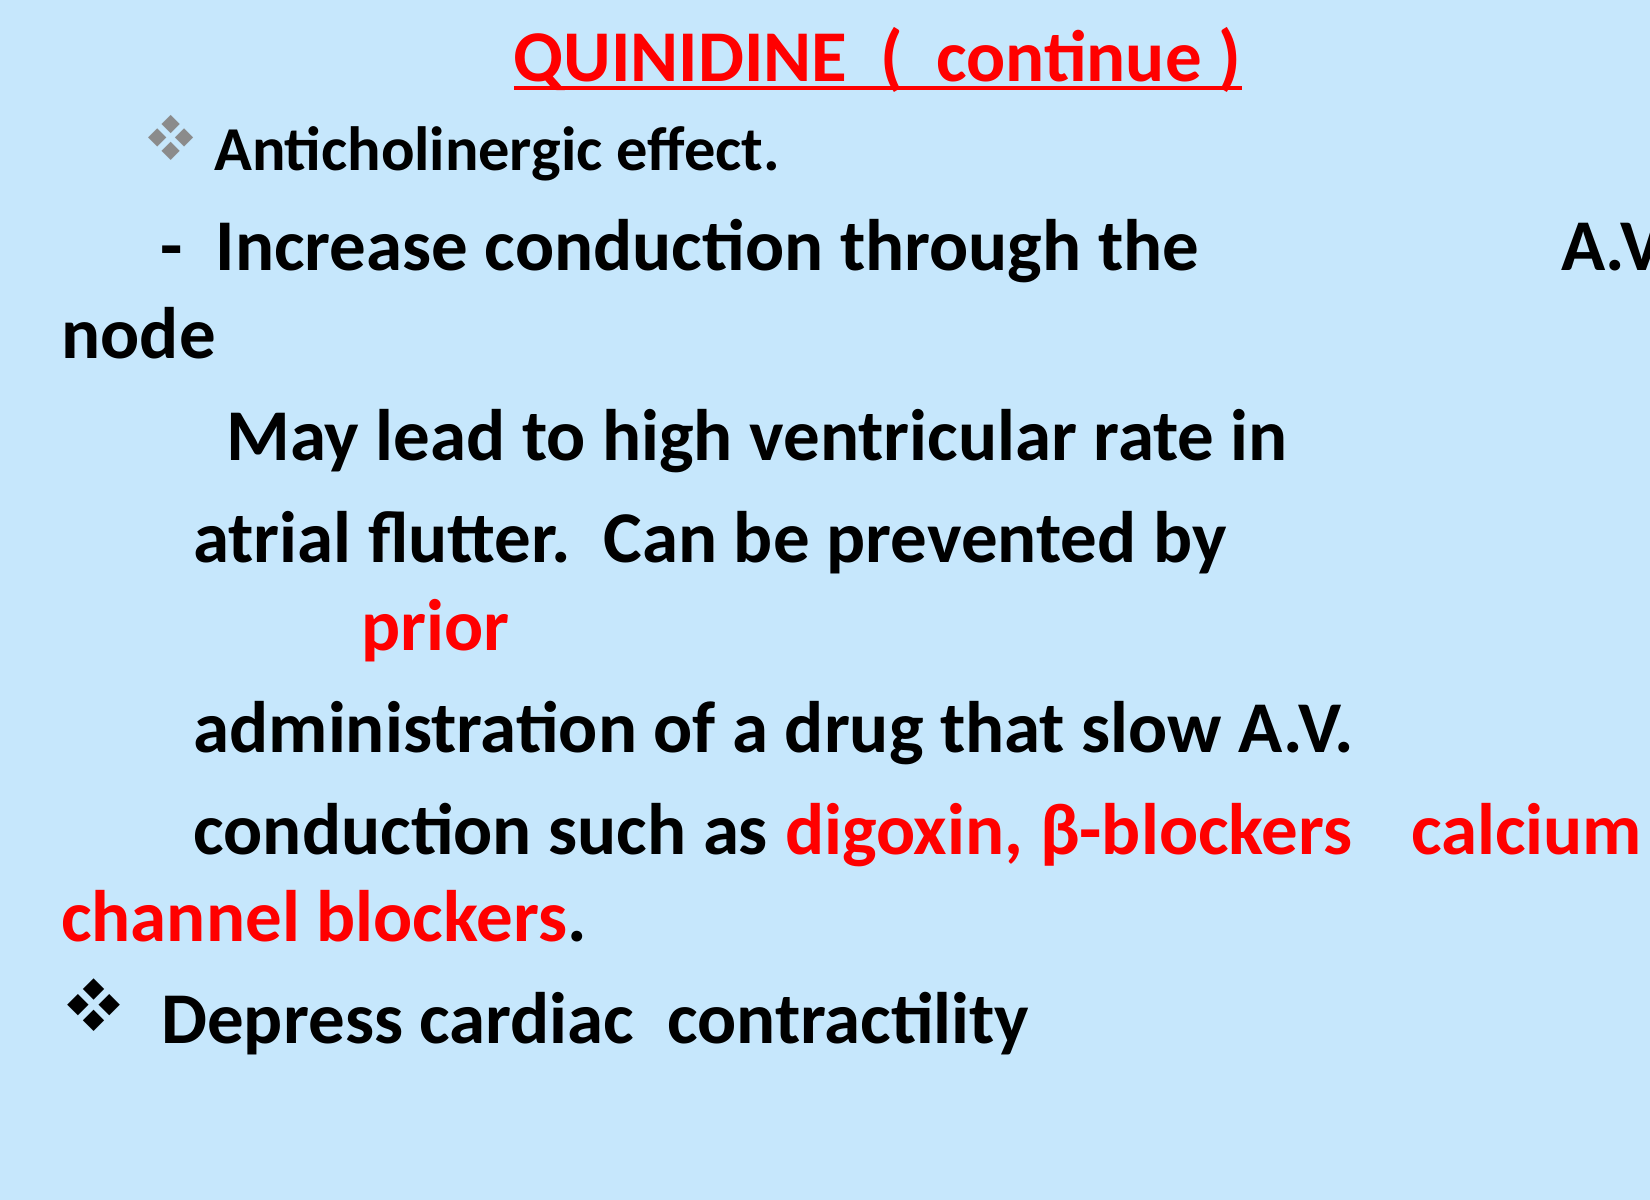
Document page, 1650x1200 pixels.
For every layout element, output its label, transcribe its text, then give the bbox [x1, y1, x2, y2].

subtitle QUINIDINE ( continue ) Anticholinergic effect. - Increase conduction through the A.V. node May lead to high ventricular rate in atrial flutter. Can be prevented by prior administration of a drug that slow A.V. conduction such as digoxin, β-blockers calcium channel blockers. Depress cardiac contractility [45, 0, 1650, 1200]
